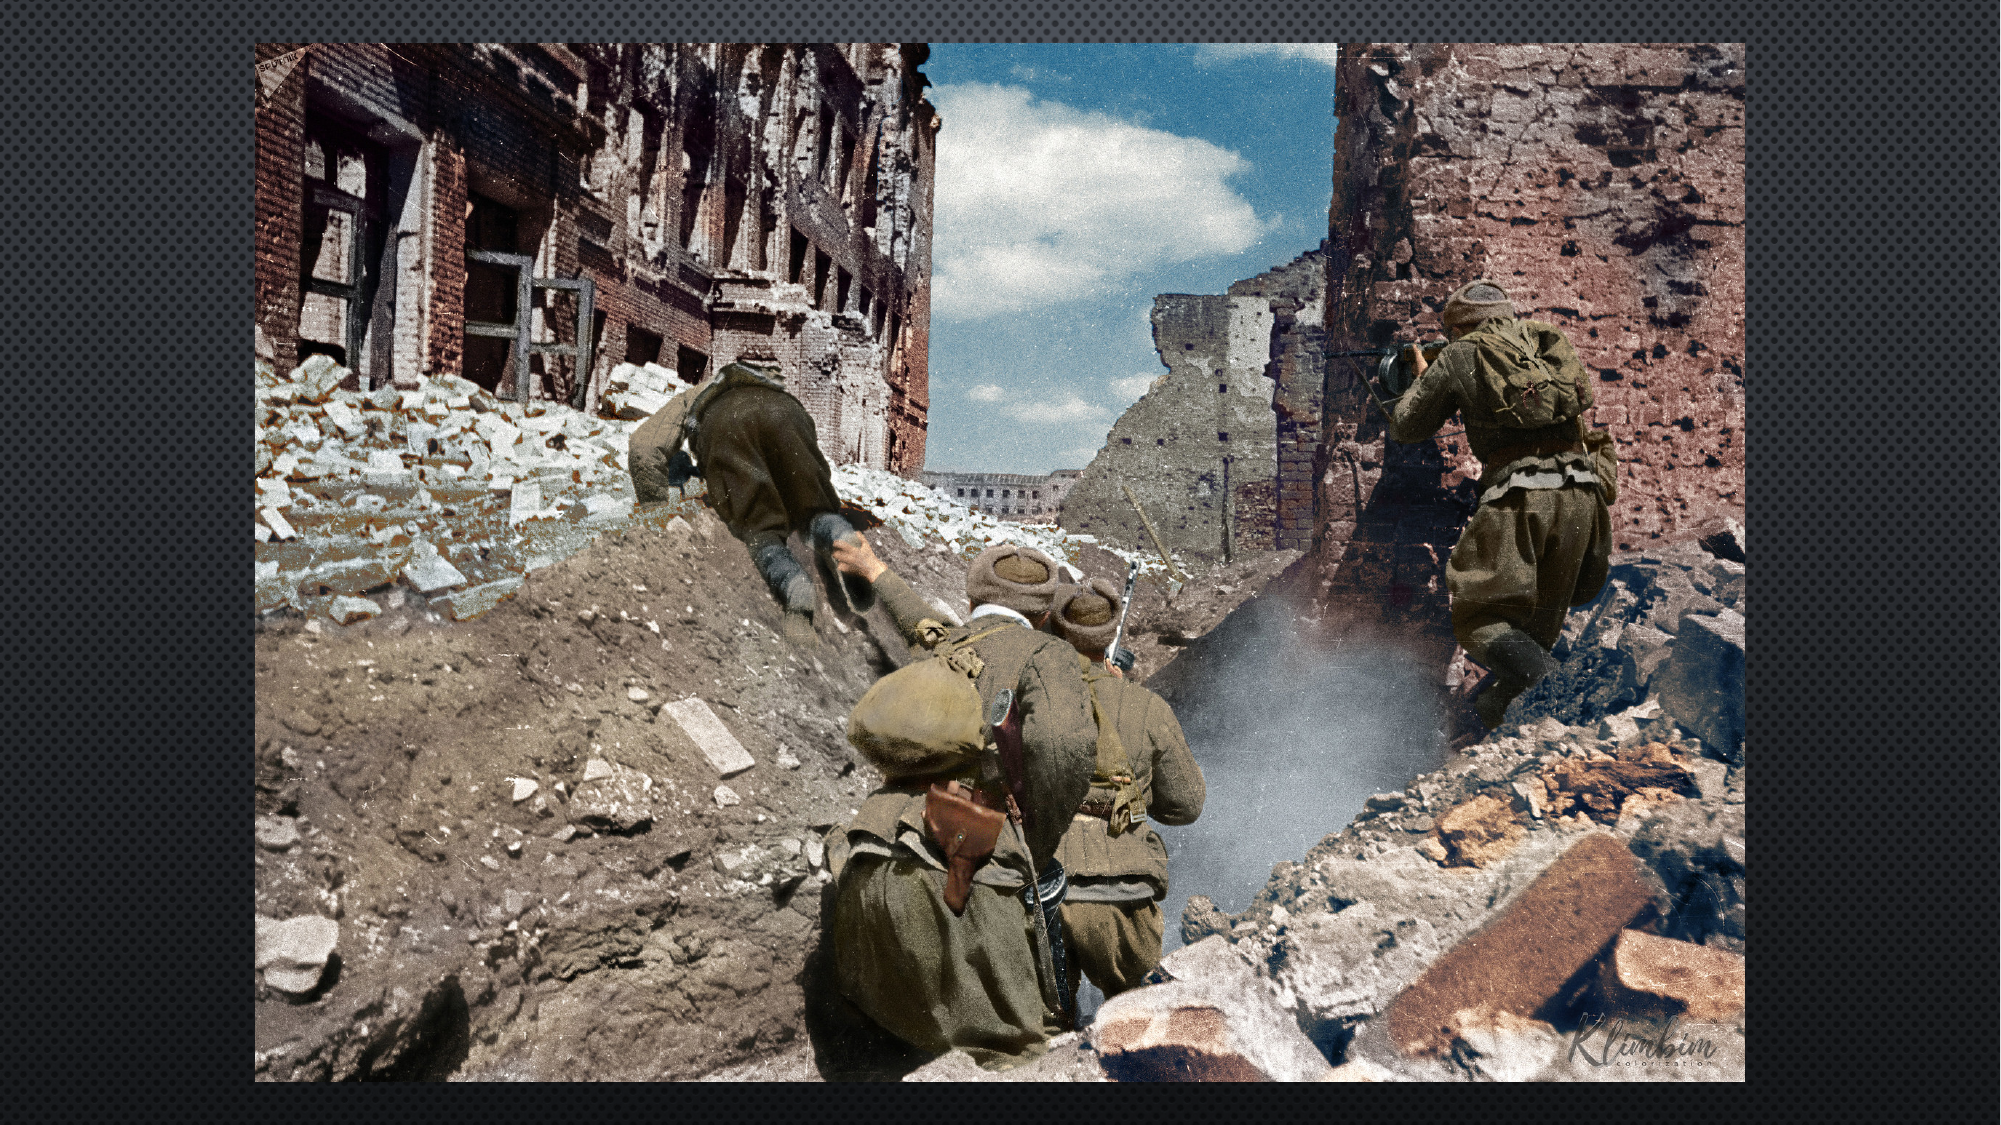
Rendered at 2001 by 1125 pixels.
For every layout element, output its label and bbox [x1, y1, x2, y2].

picture [255, 43, 1745, 1082]
